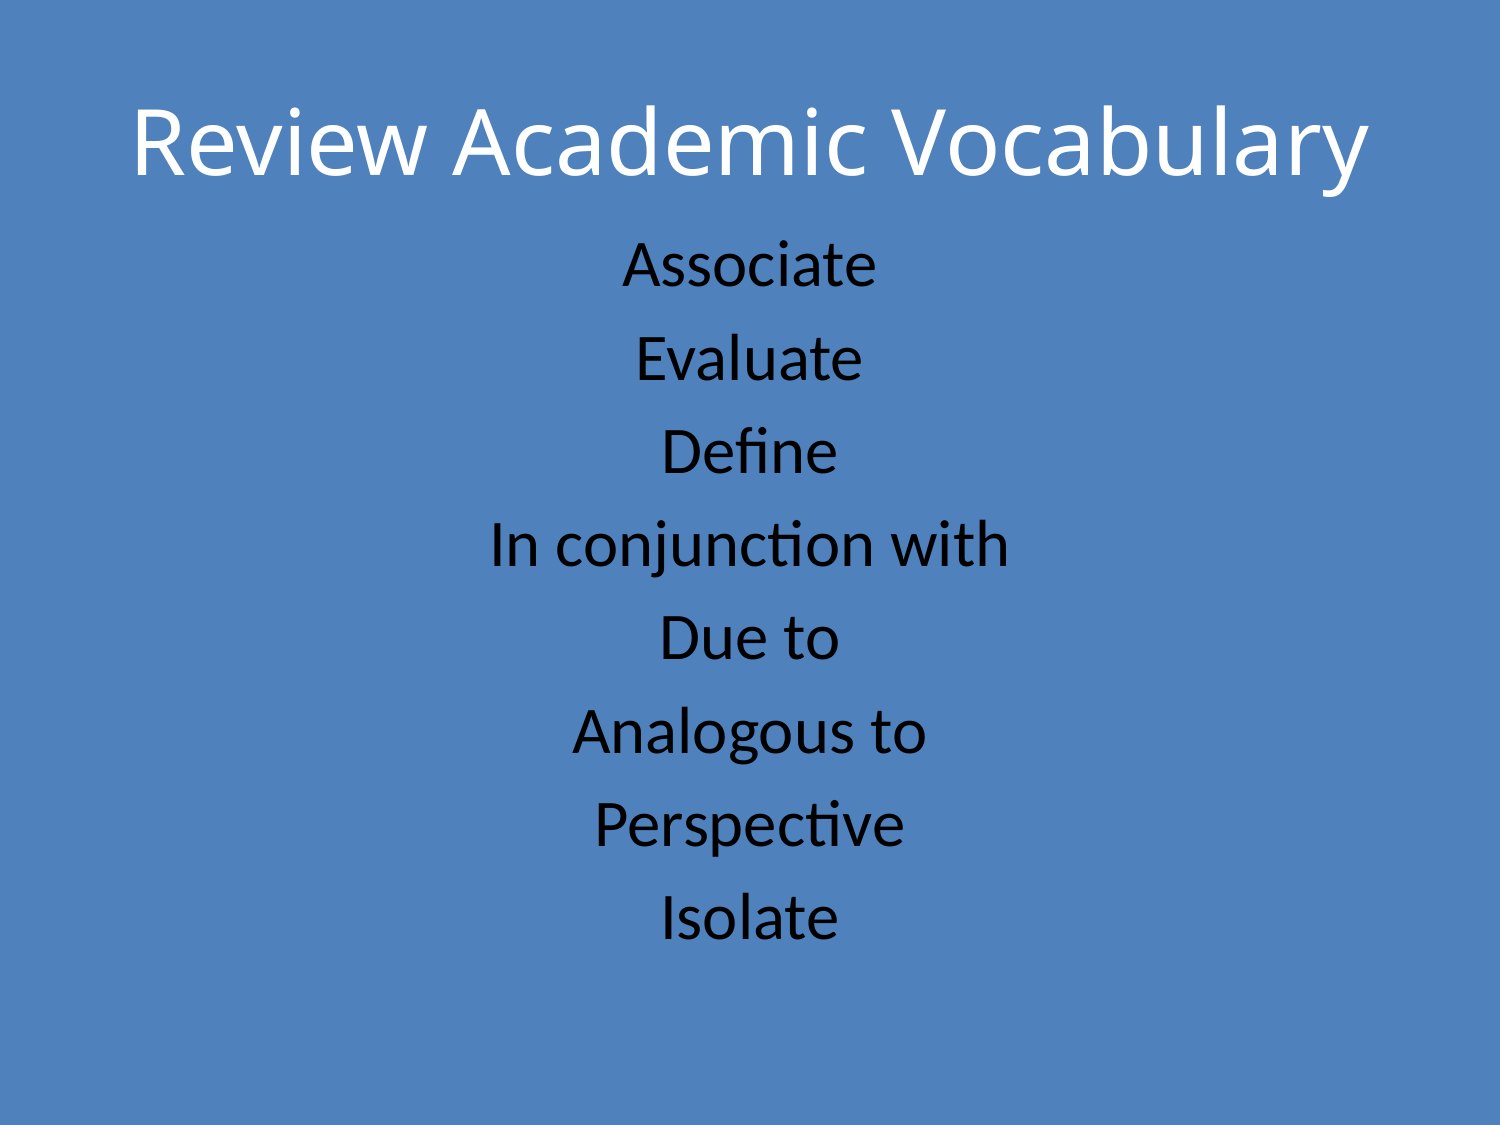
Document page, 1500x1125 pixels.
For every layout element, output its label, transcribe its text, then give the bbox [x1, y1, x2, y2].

list Associate Evaluate Define In conjunction with Due to Analogous to Perspective Isolate [75, 212, 1425, 1005]
title Review Academic Vocabulary [75, 45, 1425, 212]
